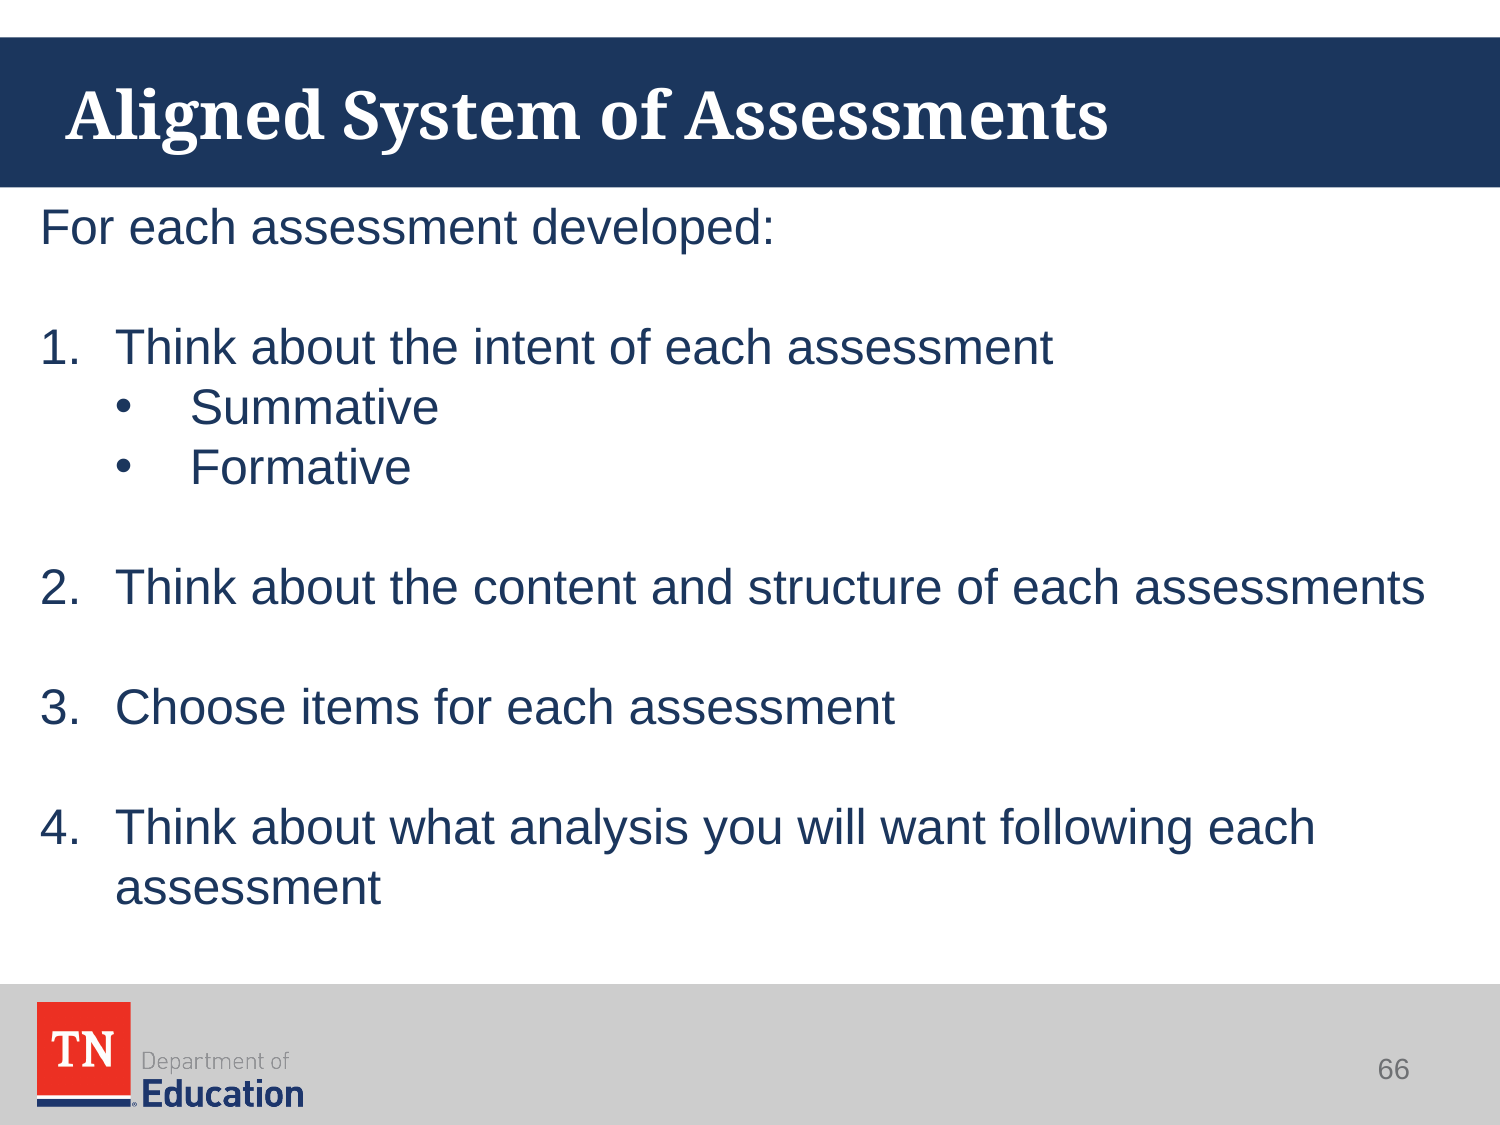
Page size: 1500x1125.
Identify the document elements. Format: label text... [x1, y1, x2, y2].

text_box For each assessment developed: Think about the intent of each assessment Summative Formative Think about the content and structure of each assessments Choose items for each assessment Think about what analysis you will want following each assessment [24, 187, 1475, 983]
picture [37, 1002, 303, 1107]
title Aligned System of Assessments [50, 37, 1413, 187]
slide_number 66 [1350, 1042, 1425, 1103]
